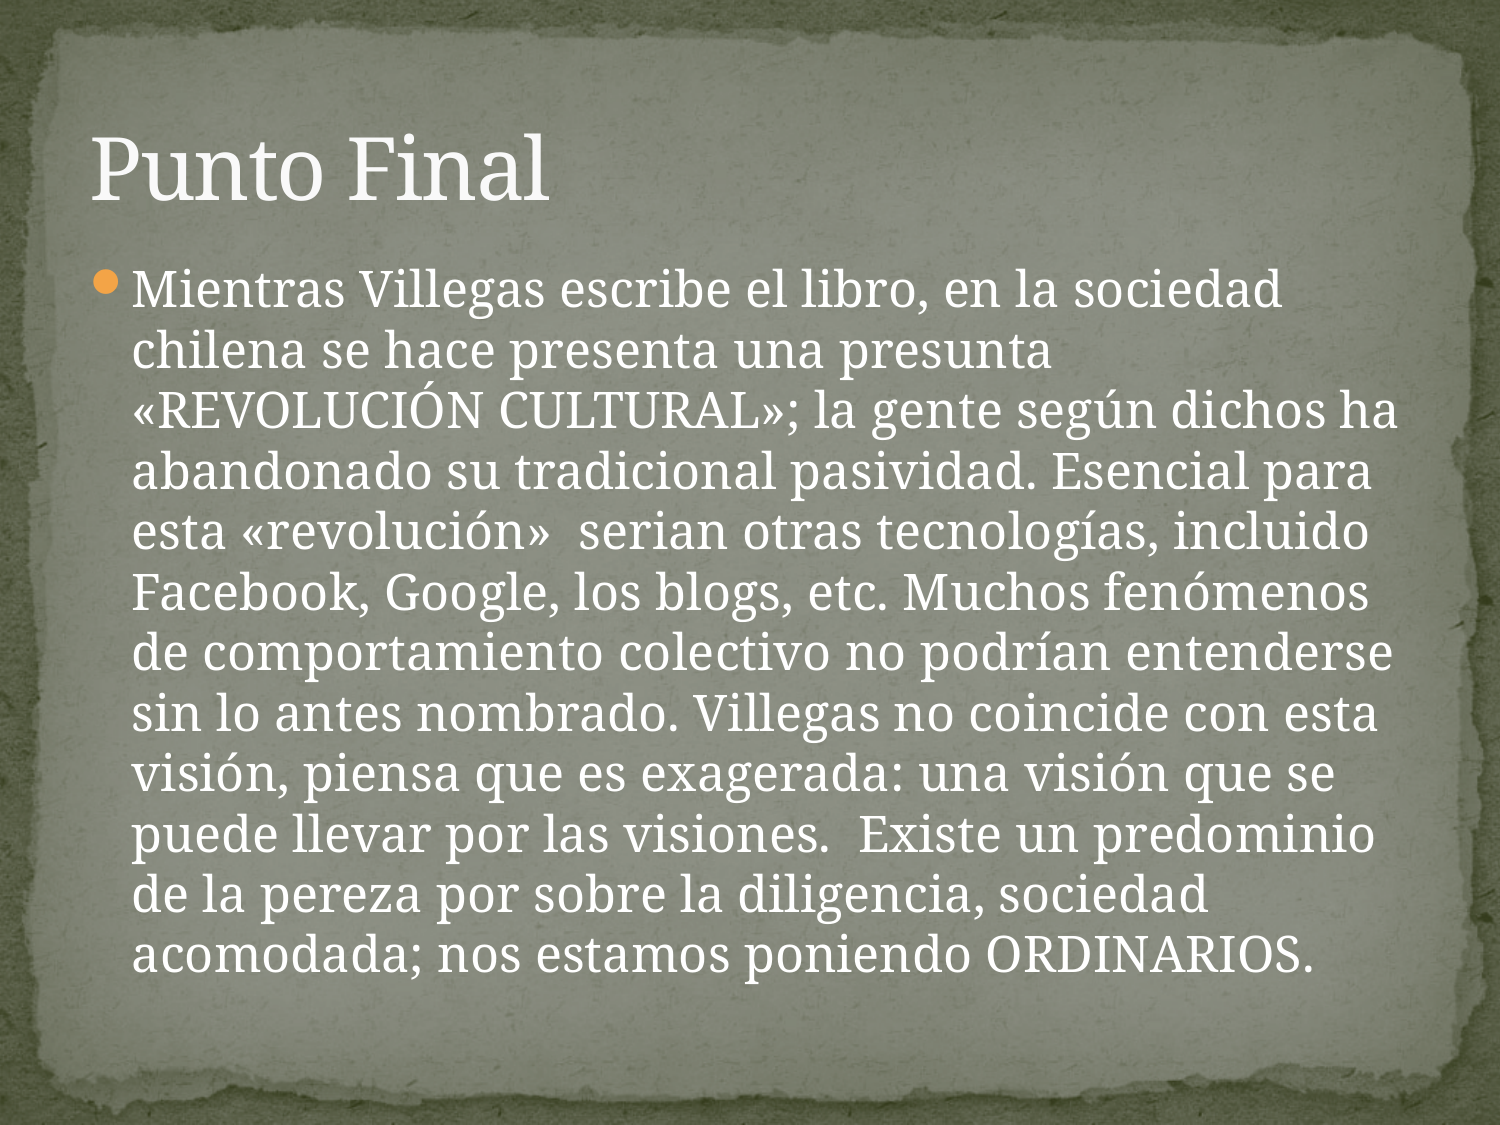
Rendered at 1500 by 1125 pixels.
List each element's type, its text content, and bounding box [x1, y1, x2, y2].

list Mientras Villegas escribe el libro, en la sociedad chilena se hace presenta una presunta «REVOLUCIÓN CULTURAL»; la gente según dichos ha abandonado su tradicional pasividad. Esencial para esta «revolución» serian otras tecnologías, incluido Facebook, Google, los blogs, etc. Muchos fenómenos de comportamiento colectivo no podrían entenderse sin lo antes nombrado. Villegas no coincide con esta visión, piensa que es exagerada: una visión que se puede llevar por las visiones. Existe un predominio de la pereza por sobre la diligencia, sociedad acomodada; nos estamos poniendo ORDINARIOS. [75, 249, 1425, 1000]
title Punto Final [74, 24, 1425, 225]
